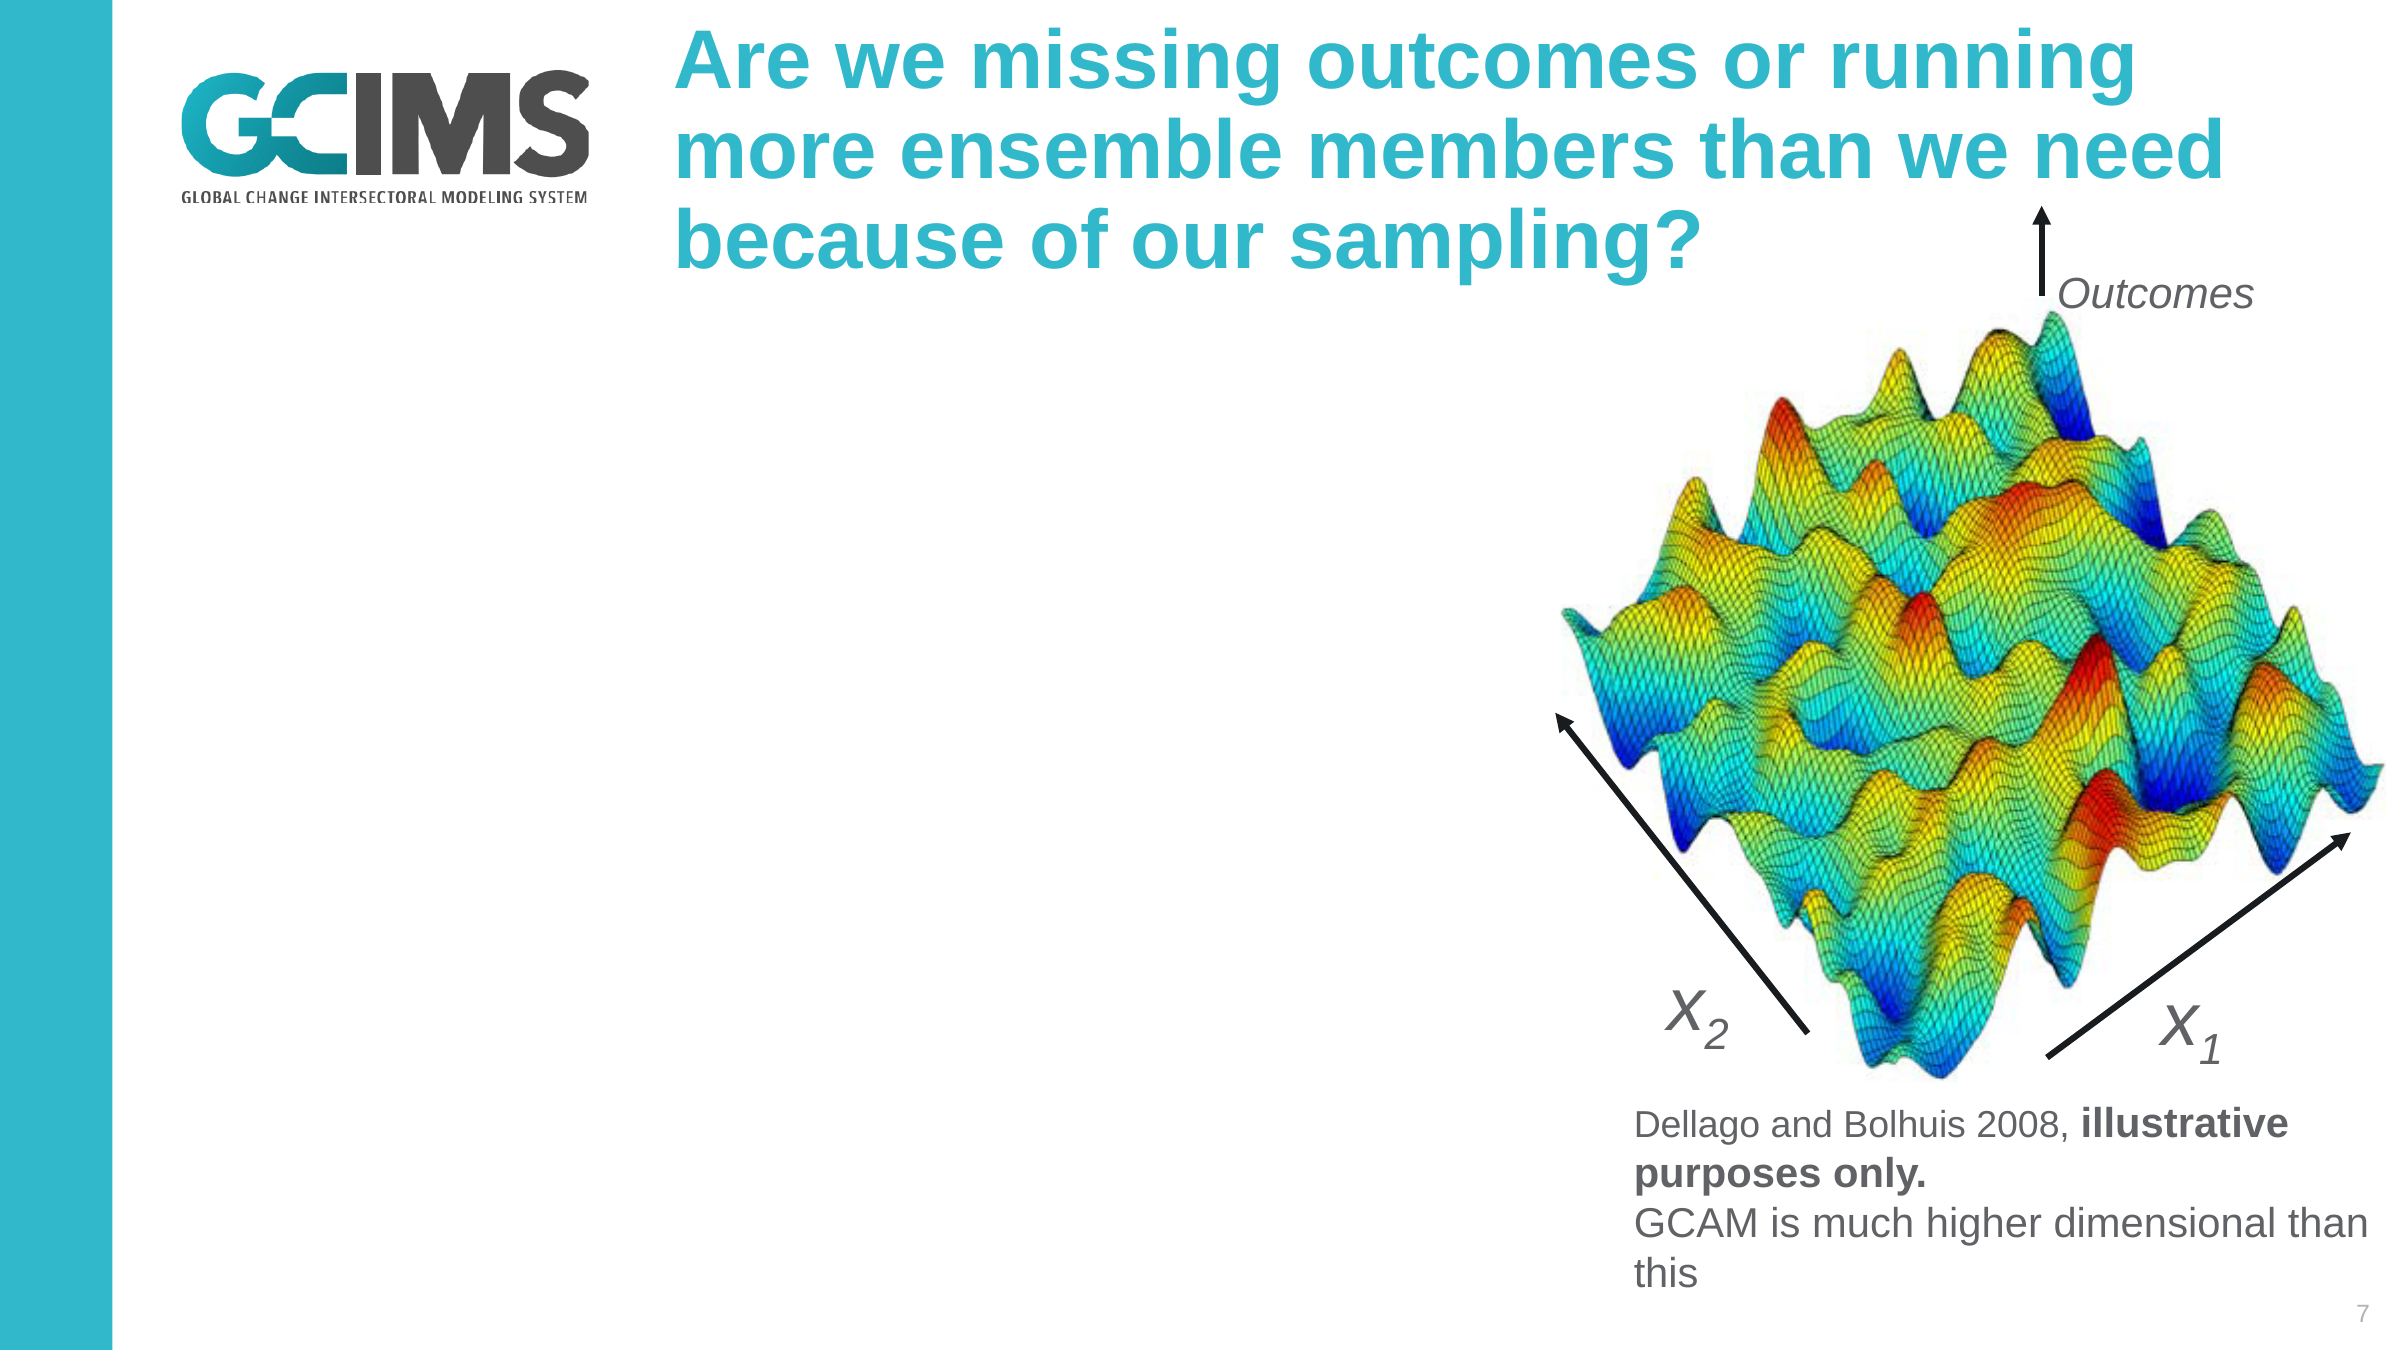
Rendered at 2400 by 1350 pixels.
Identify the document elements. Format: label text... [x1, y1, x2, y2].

text_box Dellago and Bolhuis 2008, illustrative purposes only. GCAM is much higher dimensional than this [1619, 1087, 2400, 1303]
slide_number 7 [2295, 1303, 2370, 1350]
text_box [2046, 832, 2351, 1058]
picture [1555, 296, 2400, 1083]
title Are we missing outcomes or running more ensemble members than we need because of our sampling? [673, 113, 2325, 295]
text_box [1555, 712, 1808, 1034]
picture [1604, 703, 1610, 712]
text_box Outcomes [2042, 207, 2320, 296]
